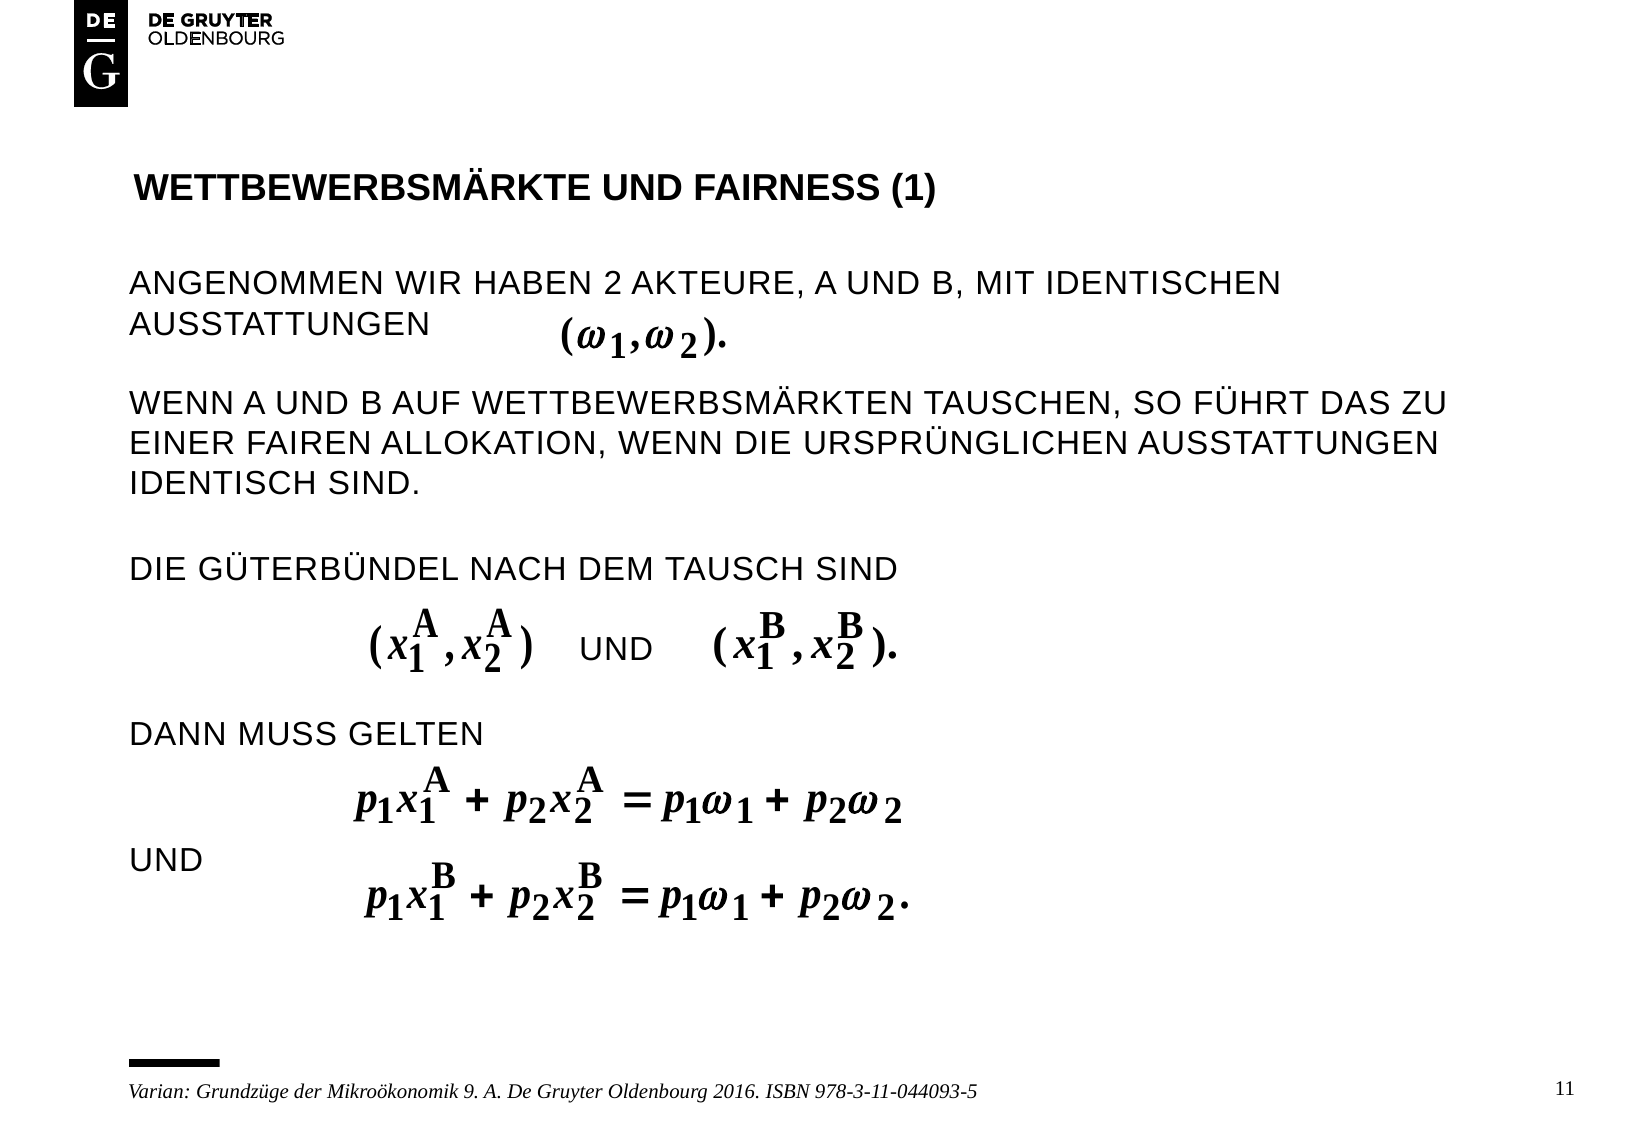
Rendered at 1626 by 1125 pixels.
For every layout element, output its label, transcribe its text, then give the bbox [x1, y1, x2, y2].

slide_number 11 [1554, 1074, 1614, 1104]
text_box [347, 758, 905, 826]
title Wettbewerbsmärkte und fairness (1) [133, 163, 1560, 218]
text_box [358, 854, 912, 923]
list Angenommen wir haben 2 akteure, a und b, mit identischen ausstattungen Wenn a und b auf wettbewerbsmärkten tauschen, so führt das zu einer fairen allokation, wenn die ursprünglichen ausstattungen identisch sind. Die güterbündel nach dem tausch sind und Dann muss gelten und [129, 221, 1556, 983]
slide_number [128, 1077, 1539, 1108]
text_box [367, 599, 536, 675]
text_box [558, 310, 729, 361]
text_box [710, 603, 898, 672]
